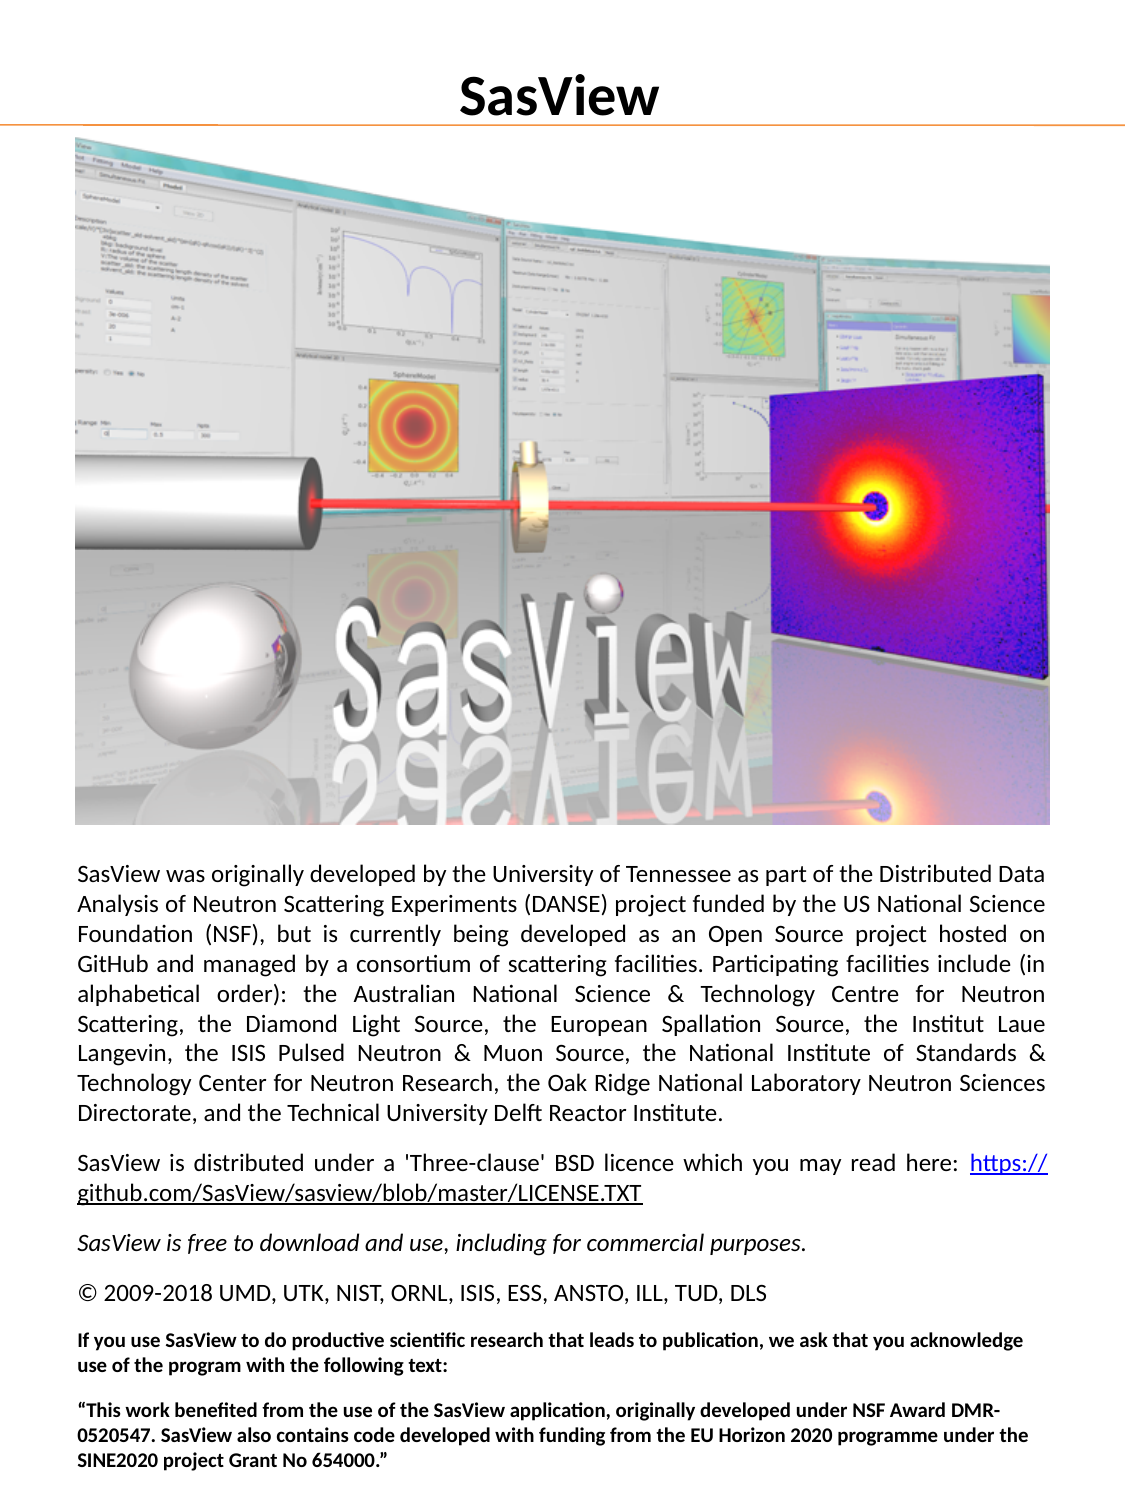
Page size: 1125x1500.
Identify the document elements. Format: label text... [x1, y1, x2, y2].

text_box SasView [444, 50, 681, 123]
text_box SasView was originally developed by the University of Tennessee as part of the Distributed Data Analysis of Neutron Scattering Experiments (DANSE) project funded by the US National Science Foundation (NSF), but is currently being developed as an Open Source project hosted on GitHub and managed by a consortium of scattering facilities. Participating facilities include (in alphabetical order): the Australian National Science & Technology Centre for Neutron Scattering, the Diamond Light Source, the European Spallation Source, the Institut Laue Langevin, the ISIS Pulsed Neutron & Muon Source, the National Institute of Standards & Technology Center for Neutron Research, the Oak Ridge National Laboratory Neutron Sciences Directorate, and the Technical University Delft Reactor Institute. SasView is distributed under a 'Three-clause' BSD licence which you may read here: https://github.com/SasView/sasview/blob/master/LICENSE.TXT SasView is free to download and use, including for commercial purposes. © 2009-2018 UMD, UTK, NIST, ORNL, ISIS, ESS, ANSTO, ILL, TUD, DLS If you use SasView to do productive scientific research that leads to publication, we ask that you acknowledge use of the program with the following text: “This work benefited from the use of the SasView application, originally developed under NSF Award DMR-0520547. SasView also contains code developed with funding from the EU Horizon 2020 programme under the SINE2020 project Grant No 654000.” [62, 849, 1063, 1479]
picture [74, 137, 1051, 826]
